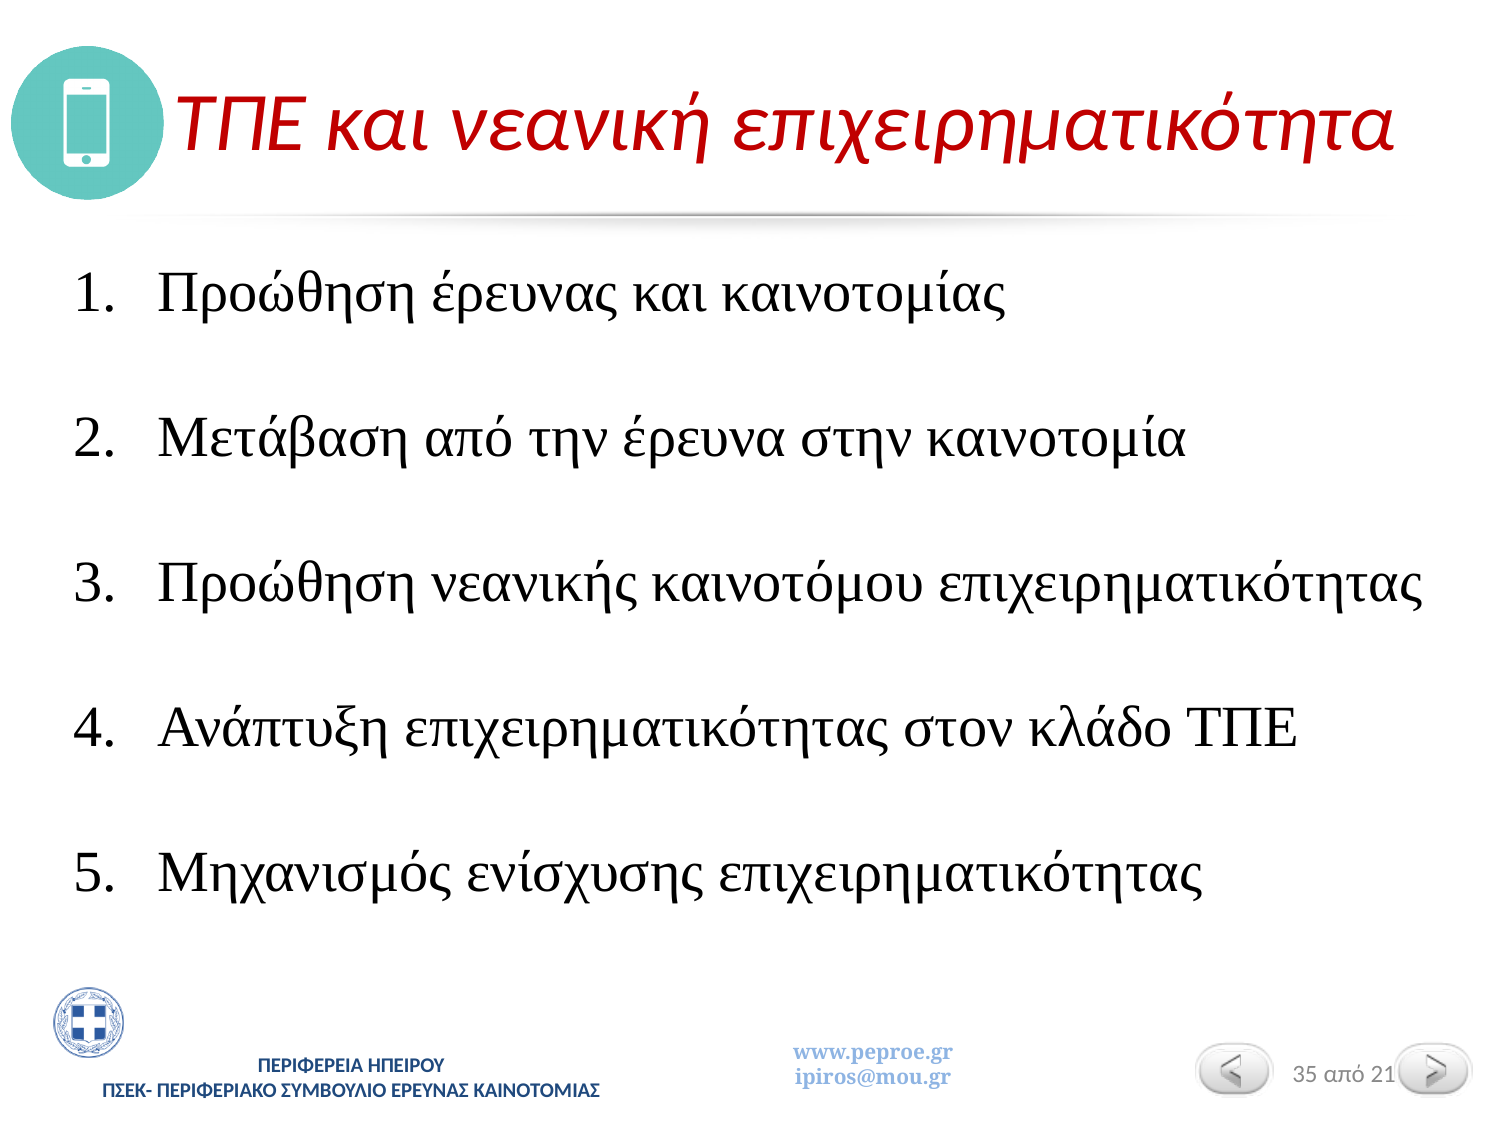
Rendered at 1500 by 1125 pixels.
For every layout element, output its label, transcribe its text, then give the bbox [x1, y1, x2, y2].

picture [0, 210, 1500, 243]
title ΤΠΕ και νεανική επιχειρηματικότητα [70, 23, 1500, 210]
text_box ΠΕΡΙΦΕΡΕΙΑ ΗΠΕΙΡΟΥ ΠΣΕΚ- ΠΕΡΙΦΕΡΙΑΚΟ ΣΥΜΒΟΥΛΙΟ ΕΡΕΥΝΑΣ ΚΑΙΝΟΤΟΜΙΑΣ [35, 1044, 668, 1109]
text_box www.peproe.gr ipiros@mou.gr [691, 1031, 1055, 1096]
picture [11, 46, 165, 200]
picture [1195, 1031, 1274, 1110]
text_box Προώθηση έρευνας και καινοτομίας Μετάβαση από την έρευνα στην καινοτομία Προώθηση νεανικής καινοτόμου επιχειρηματικότητας Ανάπτυξη επιχειρηματικότητας στον κλάδο ΤΠΕ Μηχανισμός ενίσχυσης επιχειρηματικότητας [58, 254, 1465, 911]
slide_number 35 από 21 [1277, 1042, 1389, 1103]
picture [1394, 1031, 1473, 1110]
picture [52, 987, 124, 1059]
